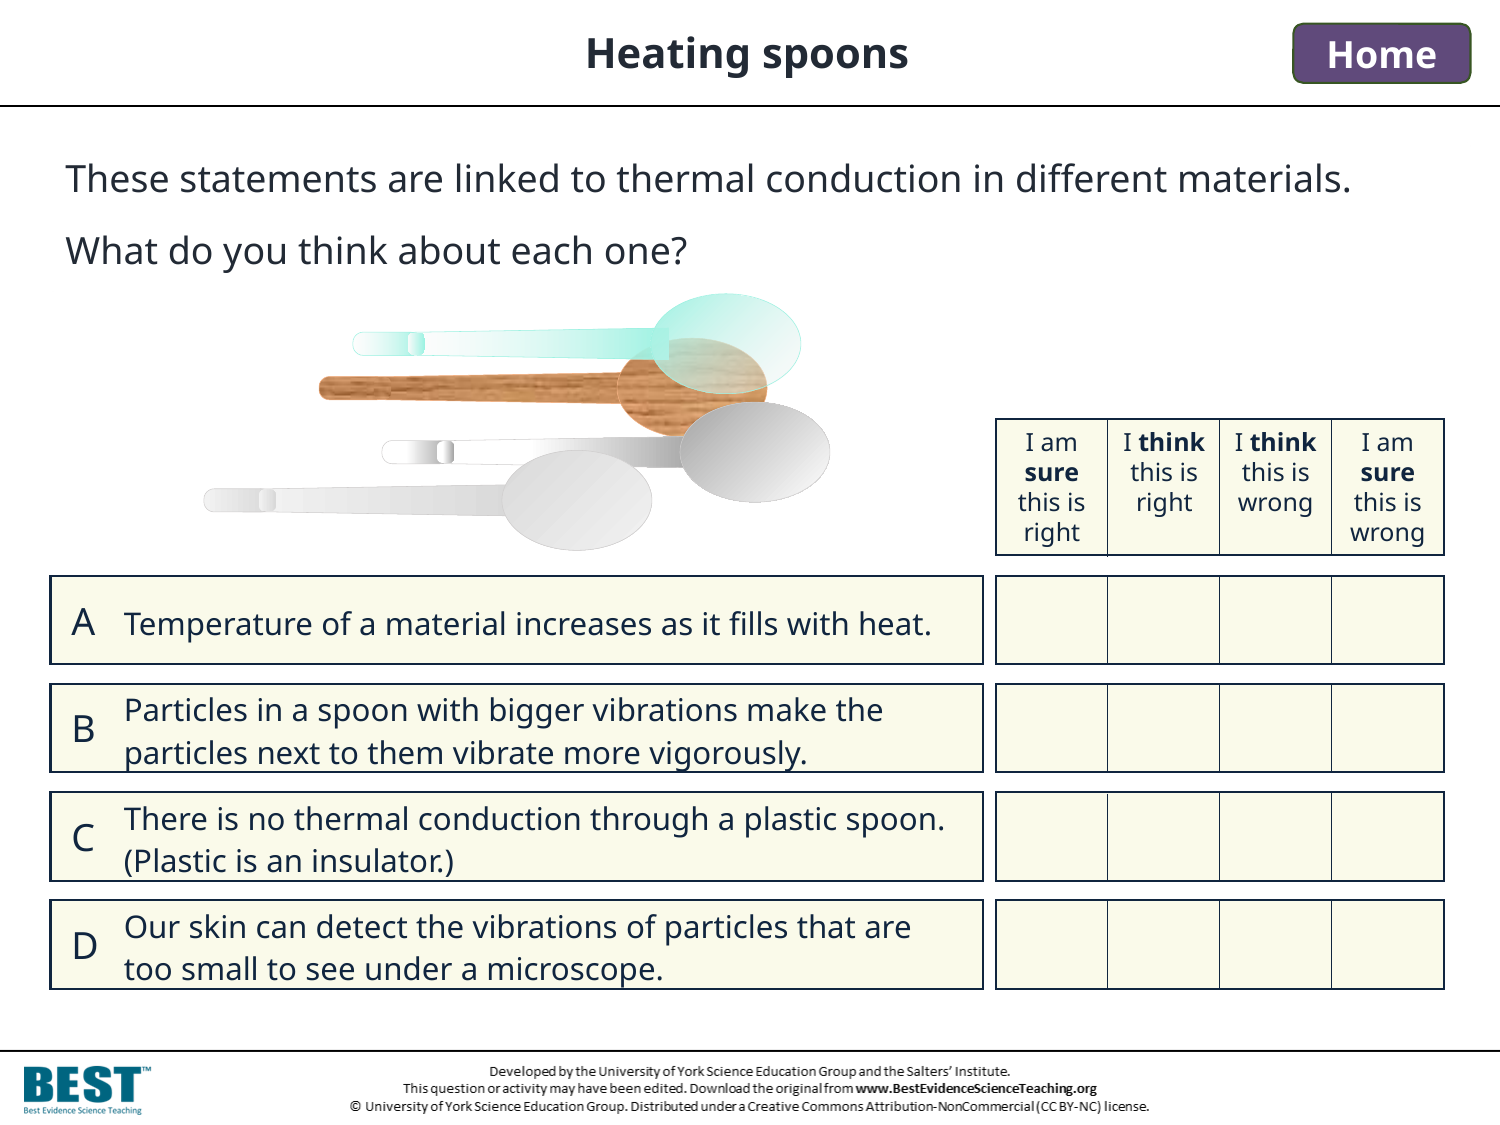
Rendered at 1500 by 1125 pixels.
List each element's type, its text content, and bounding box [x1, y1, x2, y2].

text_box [995, 418, 1444, 557]
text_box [995, 683, 1444, 774]
picture [0, 105, 1500, 1125]
text_box Heating spoons [23, 4, 1471, 99]
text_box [995, 575, 1444, 666]
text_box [203, 293, 830, 551]
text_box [995, 899, 1444, 990]
text_box Home [1292, 22, 1472, 84]
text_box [995, 792, 1444, 883]
